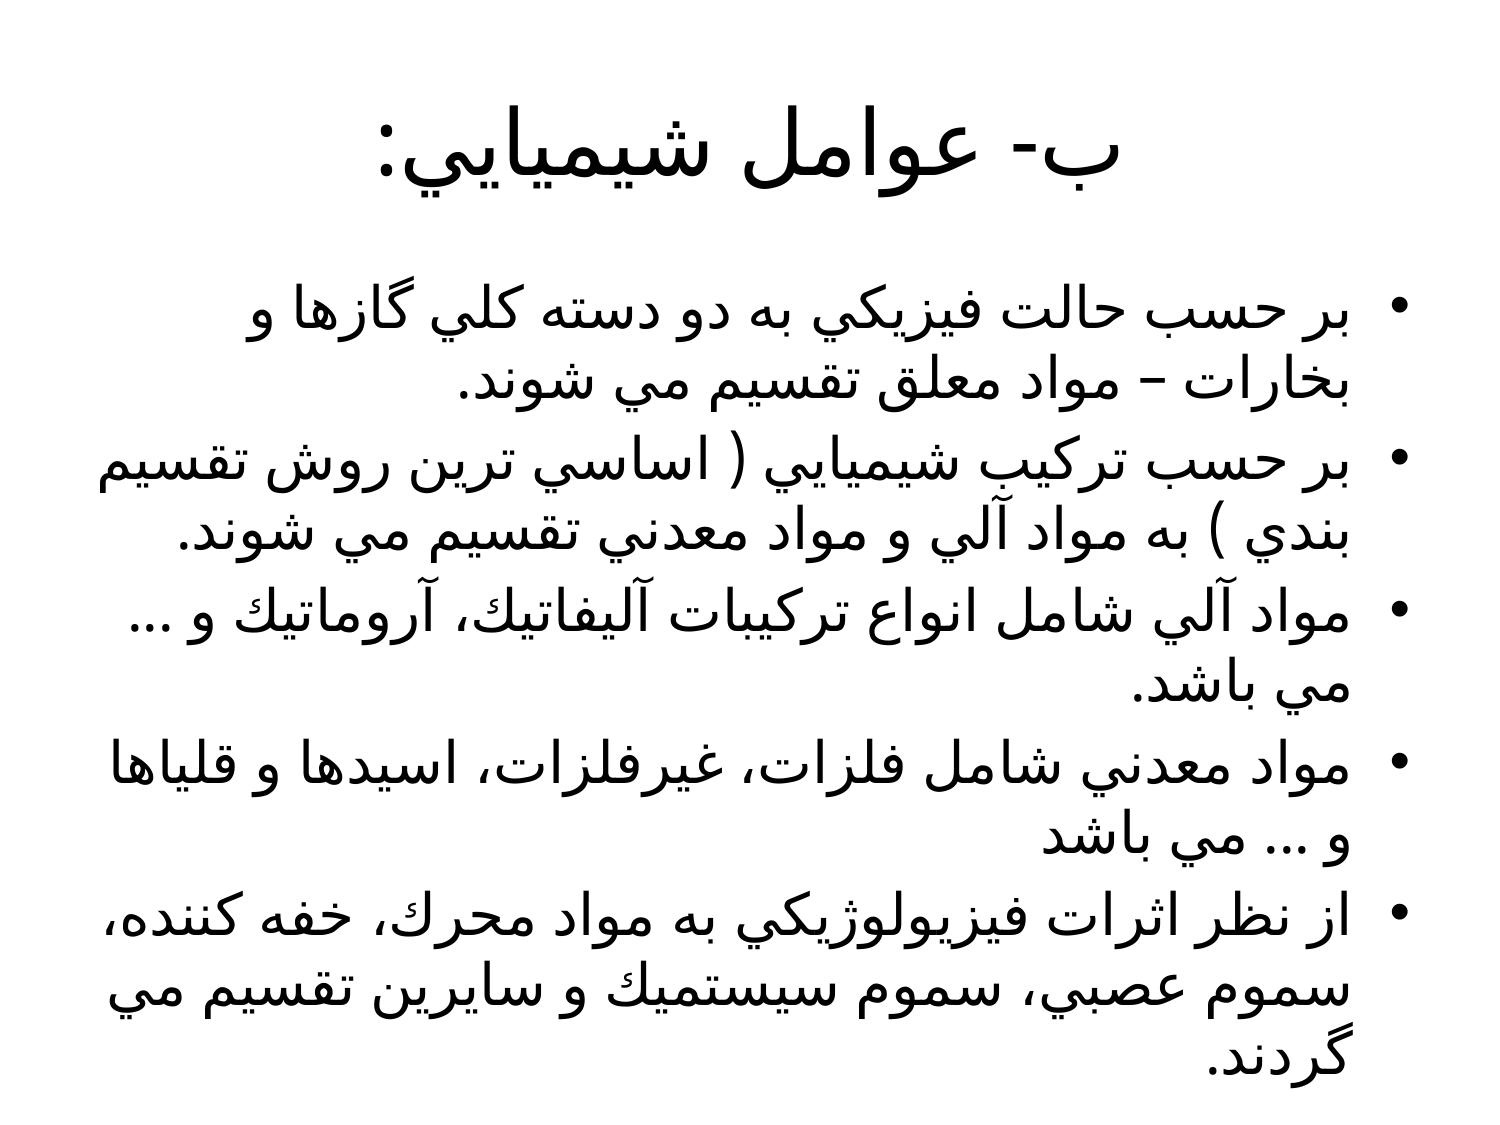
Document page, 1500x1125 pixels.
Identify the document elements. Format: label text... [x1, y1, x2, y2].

list بر حسب حالت فيزيكي به دو دسته كلي گازها و بخارات – مواد معلق تقسيم مي شوند. بر حسب تركيب شيميايي ( اساسي ترين روش تقسيم بندي ) به مواد آلي و مواد معدني تقسيم مي شوند. مواد آلي شامل انواع تركيبات آليفاتيك، آروماتيك و ... مي باشد. مواد معدني شامل فلزات، غيرفلزات، اسيدها و قلياها و ... مي باشد از نظر اثرات فيزيولوژيكي به مواد محرك، خفه كننده، سموم عصبي، سموم سيستميك و سايرين تقسيم مي گردند. [75, 262, 1425, 1005]
title ب- عوامل شيميايي: [75, 45, 1425, 233]
